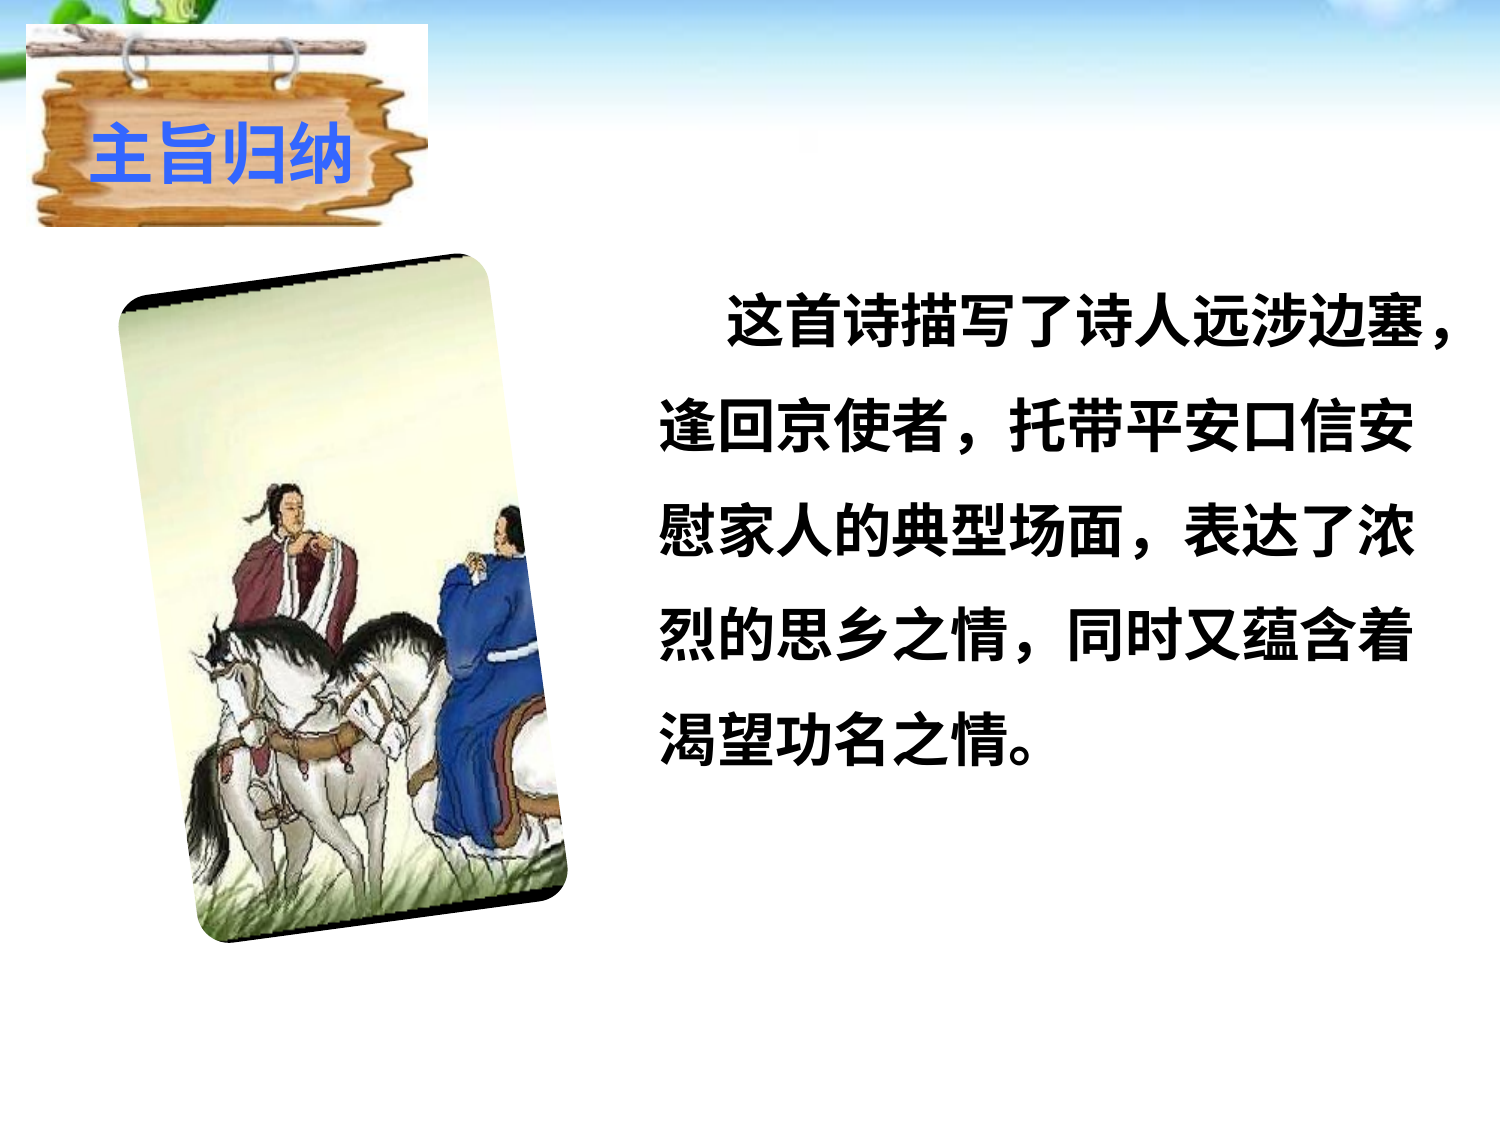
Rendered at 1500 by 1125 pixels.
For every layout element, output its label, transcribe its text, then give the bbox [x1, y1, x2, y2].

picture [0, 0, 1500, 1125]
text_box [26, 24, 429, 228]
text_box 这首诗描写了诗人远涉边塞，逢回京使者，托带平安口信安慰家人的典型场面，表达了浓烈的思乡之情，同时又蕴含着渴望功名之情。 [644, 241, 1448, 781]
